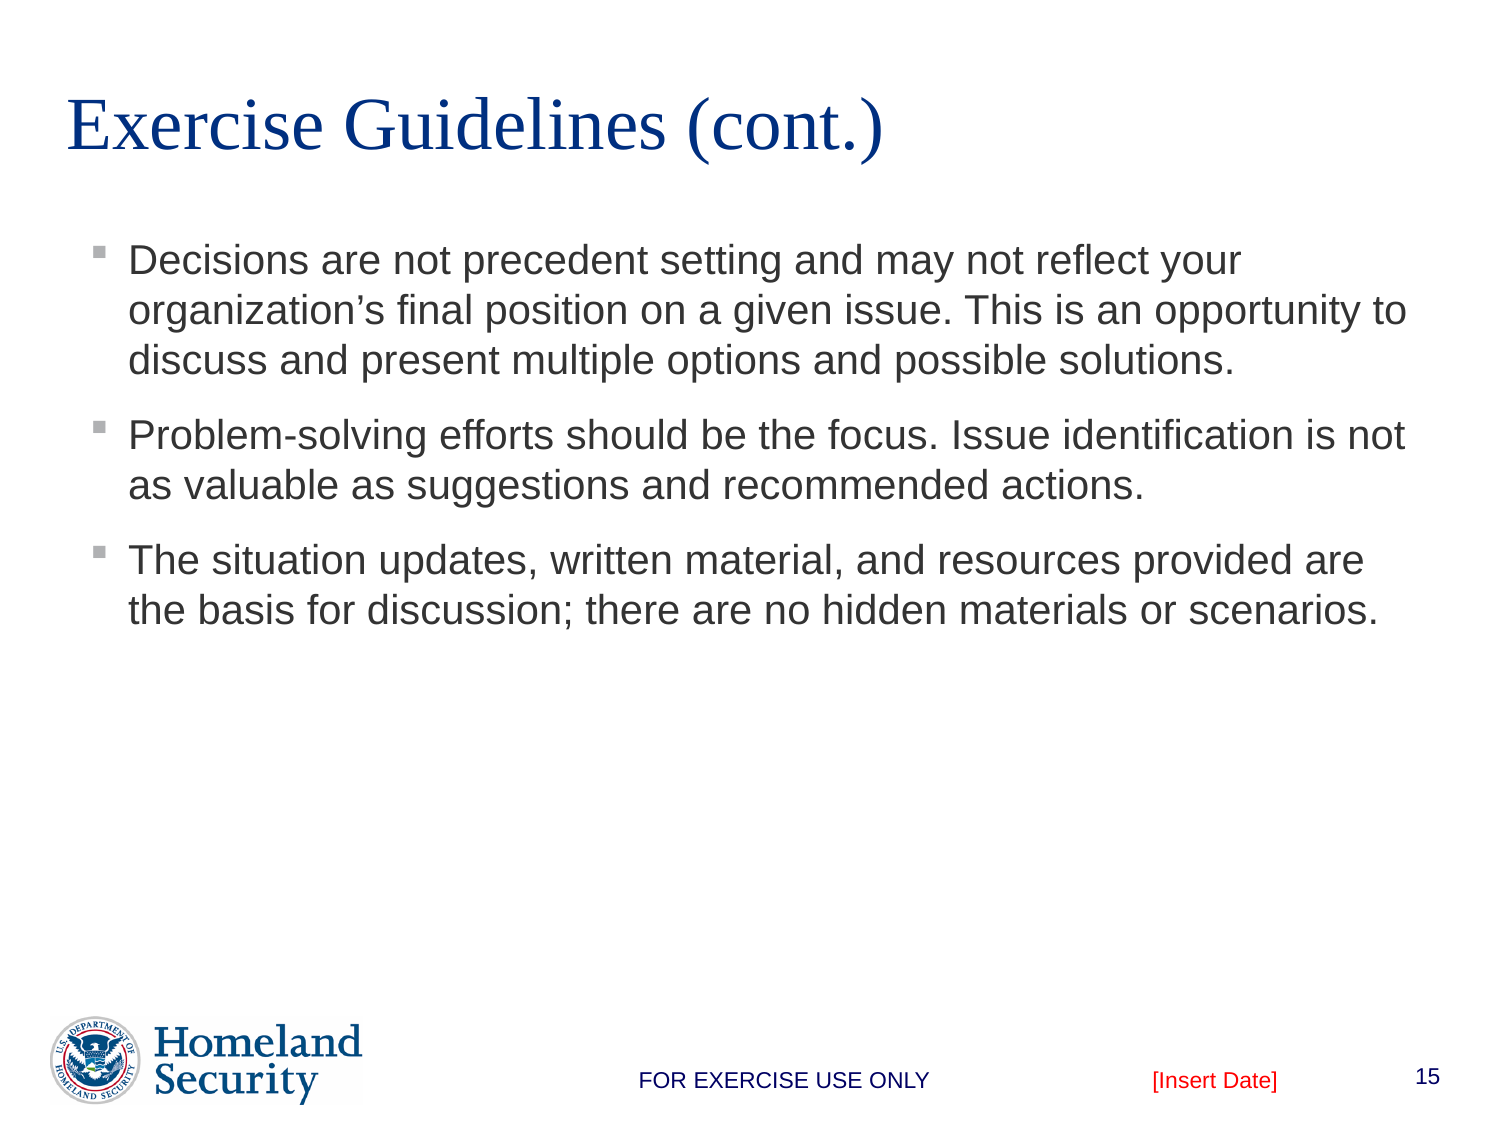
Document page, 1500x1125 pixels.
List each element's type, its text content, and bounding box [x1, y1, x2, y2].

slide_number 15 [1399, 1053, 1476, 1097]
title Exercise Guidelines (cont.) [51, 0, 1278, 173]
picture [50, 1016, 363, 1105]
list Decisions are not precedent setting and may not reflect your organization’s final position on a given issue. This is an opportunity to discuss and present multiple options and possible solutions. Problem-solving efforts should be the focus. Issue identification is not as valuable as suggestions and recommended actions. The situation updates, written material, and resources provided are the basis for discussion; there are no hidden materials or scenarios. [75, 224, 1425, 968]
